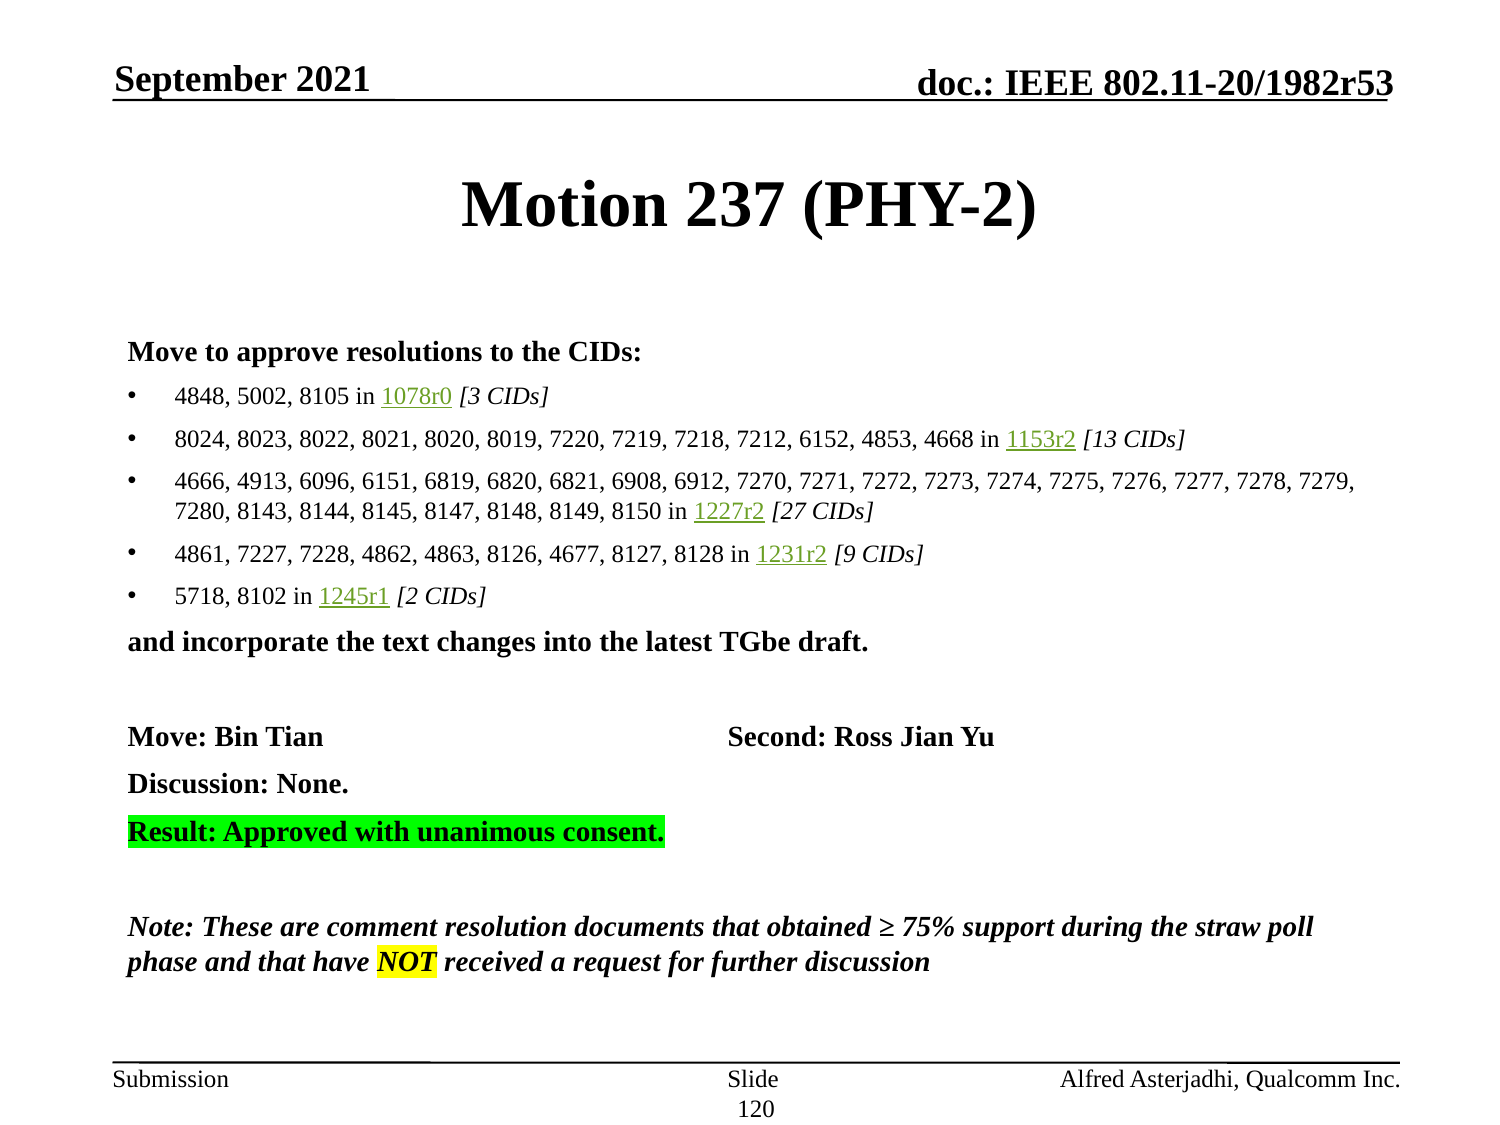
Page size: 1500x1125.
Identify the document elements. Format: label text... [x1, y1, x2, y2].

list Move to approve resolutions to the CIDs: 4848, 5002, 8105 in 1078r0 [3 CIDs] 8024, 8023, 8022, 8021, 8020, 8019, 7220, 7219, 7218, 7212, 6152, 4853, 4668 in 1153r2 [13 CIDs] 4666, 4913, 6096, 6151, 6819, 6820, 6821, 6908, 6912, 7270, 7271, 7272, 7273, 7274, 7275, 7276, 7277, 7278, 7279, 7280, 8143, 8144, 8145, 8147, 8148, 8149, 8150 in 1227r2 [27 CIDs] 4861, 7227, 7228, 4862, 4863, 8126, 4677, 8127, 8128 in 1231r2 [9 CIDs] 5718, 8102 in 1245r1 [2 CIDs] and incorporate the text changes into the latest TGbe draft. Move: Bin Tian Second: Ross Jian Yu Discussion: None. Result: Approved with unanimous consent. Note: These are comment resolution documents that obtained ≥ 75% support during the straw poll phase and that have NOT received a request for further discussion [112, 324, 1388, 1063]
footer Alfred Asterjadhi, Qualcomm Inc. [878, 1061, 1402, 1093]
title Motion 237 (PHY-2) [112, 112, 1388, 288]
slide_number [114, 54, 423, 100]
slide_number Slide 120 [712, 1061, 800, 1123]
